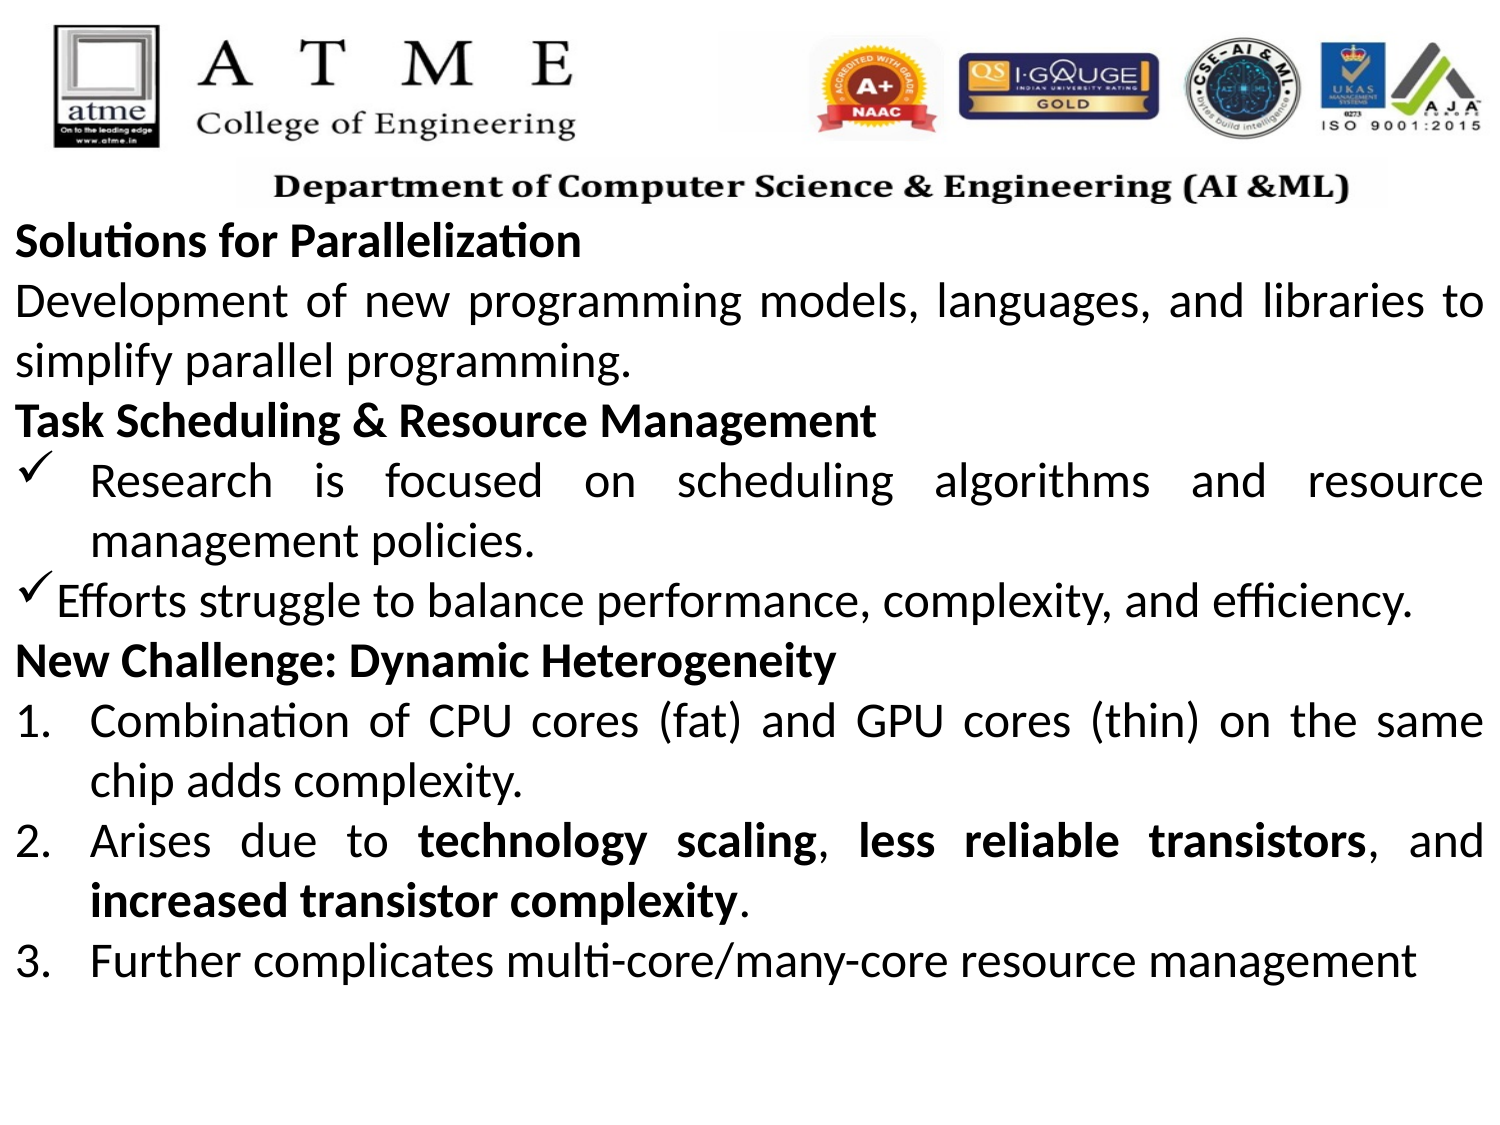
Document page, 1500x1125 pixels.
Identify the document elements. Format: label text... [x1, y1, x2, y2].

picture [24, 0, 1500, 226]
text_box Solutions for Parallelization Development of new programming models, languages, and libraries to simplify parallel programming. Task Scheduling & Resource Management Research is focused on scheduling algorithms and resource management policies. Efforts struggle to balance performance, complexity, and efficiency. New Challenge: Dynamic Heterogeneity Combination of CPU cores (fat) and GPU cores (thin) on the same chip adds complexity. Arises due to technology scaling, less reliable transistors, and increased transistor complexity. Further complicates multi-core/many-core resource management [0, 199, 1500, 1055]
